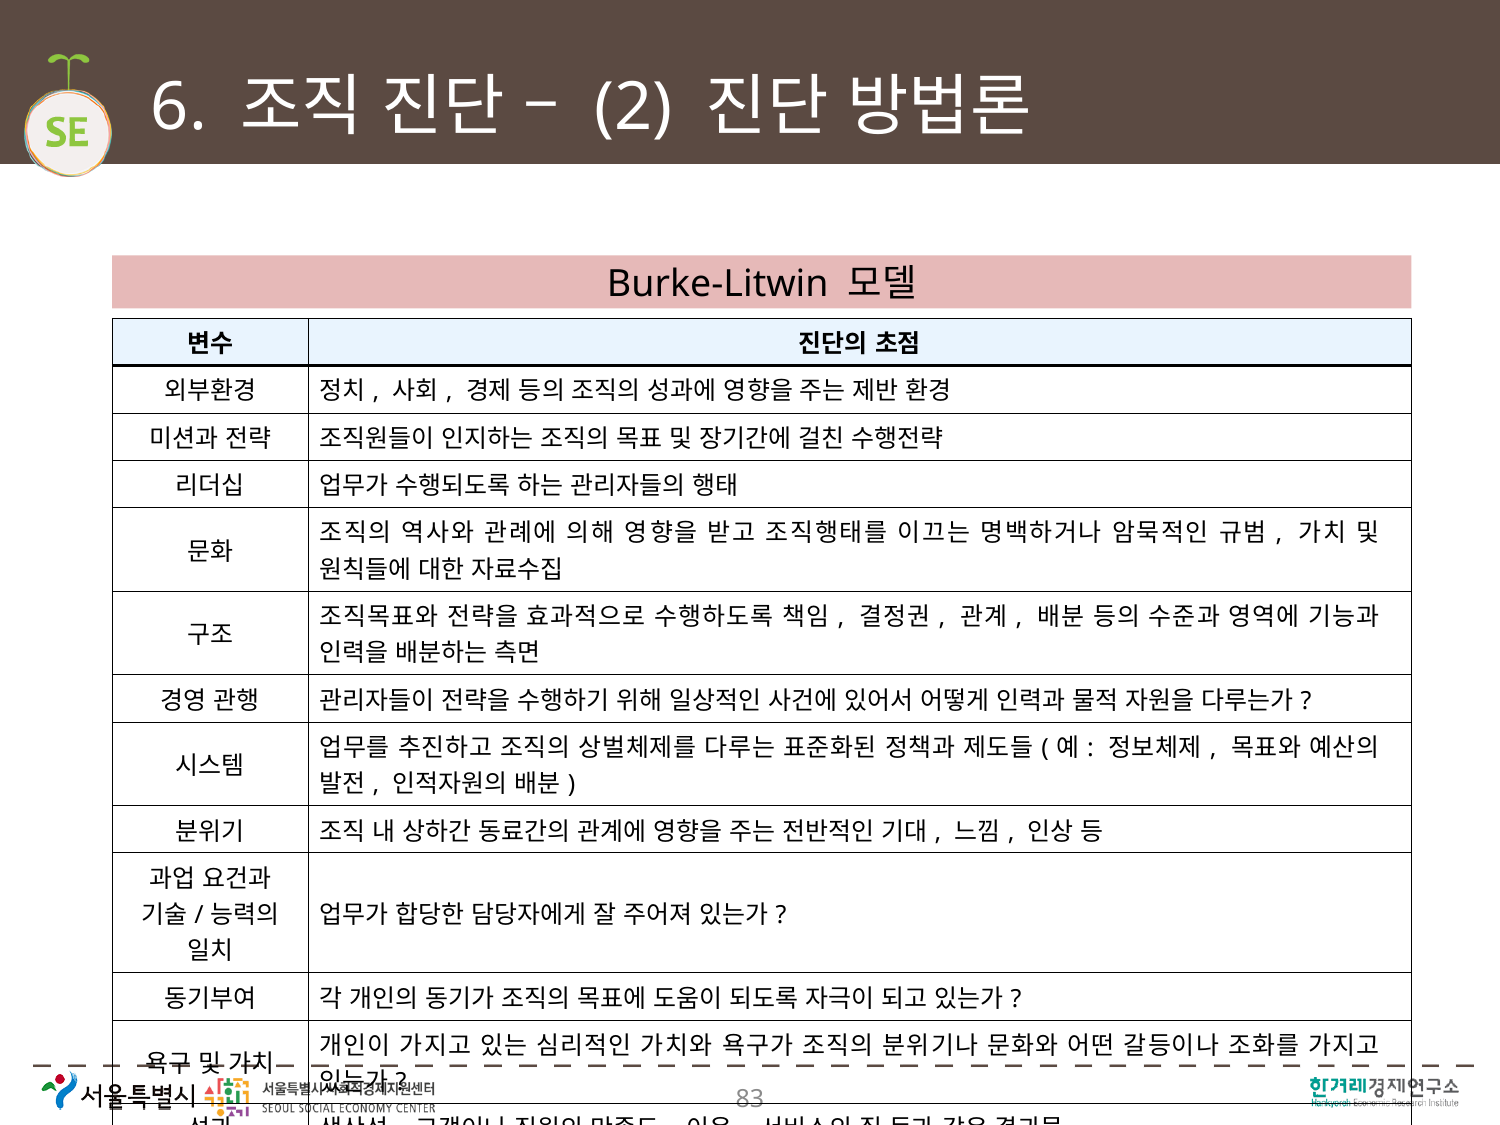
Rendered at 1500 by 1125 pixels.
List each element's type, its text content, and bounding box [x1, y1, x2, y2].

table_cell 동기부여 [113, 973, 308, 1020]
table_cell 구조 [113, 592, 308, 674]
table_cell 조직목표와 전략을 효과적으로 수행하도록 책임, 결정권, 관계, 배분 등의 수준과 영역에 기능과 인력을 배분하는 측면 [309, 592, 1411, 674]
table_cell 정치, 사회, 경제 등의 조직의 성과에 영향을 주는 제반 환경 [309, 367, 1411, 413]
table_cell 미션과 전략 [113, 414, 308, 460]
table_header 변수 [113, 319, 308, 364]
table_cell 각 개인의 동기가 조직의 목표에 도움이 되도록 자극이 되고 있는가? [309, 973, 1411, 1020]
table_cell 업무가 합당한 담당자에게 잘 주어져 있는가? [309, 853, 1411, 972]
table_cell 조직원들이 인지하는 조직의 목표 및 장기간에 걸친 수행전략 [309, 414, 1411, 460]
table_cell 욕구 및 가치 [113, 1021, 308, 1103]
table_header 진단의 초점 [309, 319, 1411, 364]
table_cell 개인이 가지고 있는 심리적인 가치와 욕구가 조직의 분위기나 문화와 어떤 갈등이나 조화를 가지고 있는가? [309, 1021, 1411, 1103]
table_cell 업무를 추진하고 조직의 상벌체제를 다루는 표준화된 정책과 제도들(예: 정보체제, 목표와 예산의 발전, 인적자원의 배분) [309, 723, 1411, 805]
table_cell 과업 요건과 기술/능력의 일치 [113, 853, 308, 972]
table_cell 경영 관행 [113, 675, 308, 722]
table_cell 외부환경 [113, 367, 308, 413]
table_cell 조직의 역사와 관례에 의해 영향을 받고 조직행태를 이끄는 명백하거나 암묵적인 규범, 가치 및 원칙들에 대한 자료수집 [309, 508, 1411, 591]
table_cell 리더십 [113, 461, 308, 507]
table_cell 생산성, 고객이나 직원의 만족도, 이윤, 서비스의 질 등과 같은 결과물 [309, 1104, 1411, 1125]
table_cell 분위기 [113, 806, 308, 852]
picture [0, 0, 1500, 1125]
table_cell 조직 내 상하간 동료간의 관계에 영향을 주는 전반적인 기대, 느낌, 인상 등 [309, 806, 1411, 852]
table_cell 문화 [113, 508, 308, 591]
table_cell 시스템 [113, 723, 308, 805]
table_cell 성과 [113, 1104, 308, 1125]
text_box Burke-Litwin 모델 [110, 253, 1413, 310]
table_cell 업무가 수행되도록 하는 관리자들의 행태 [309, 461, 1411, 507]
table_cell 관리자들이 전략을 수행하기 위해 일상적인 사건에 있어서 어떻게 인력과 물적 자원을 다루는가? [309, 675, 1411, 722]
title 6. 조직 진단 – (2) 진단 방법론 [135, 45, 1463, 161]
